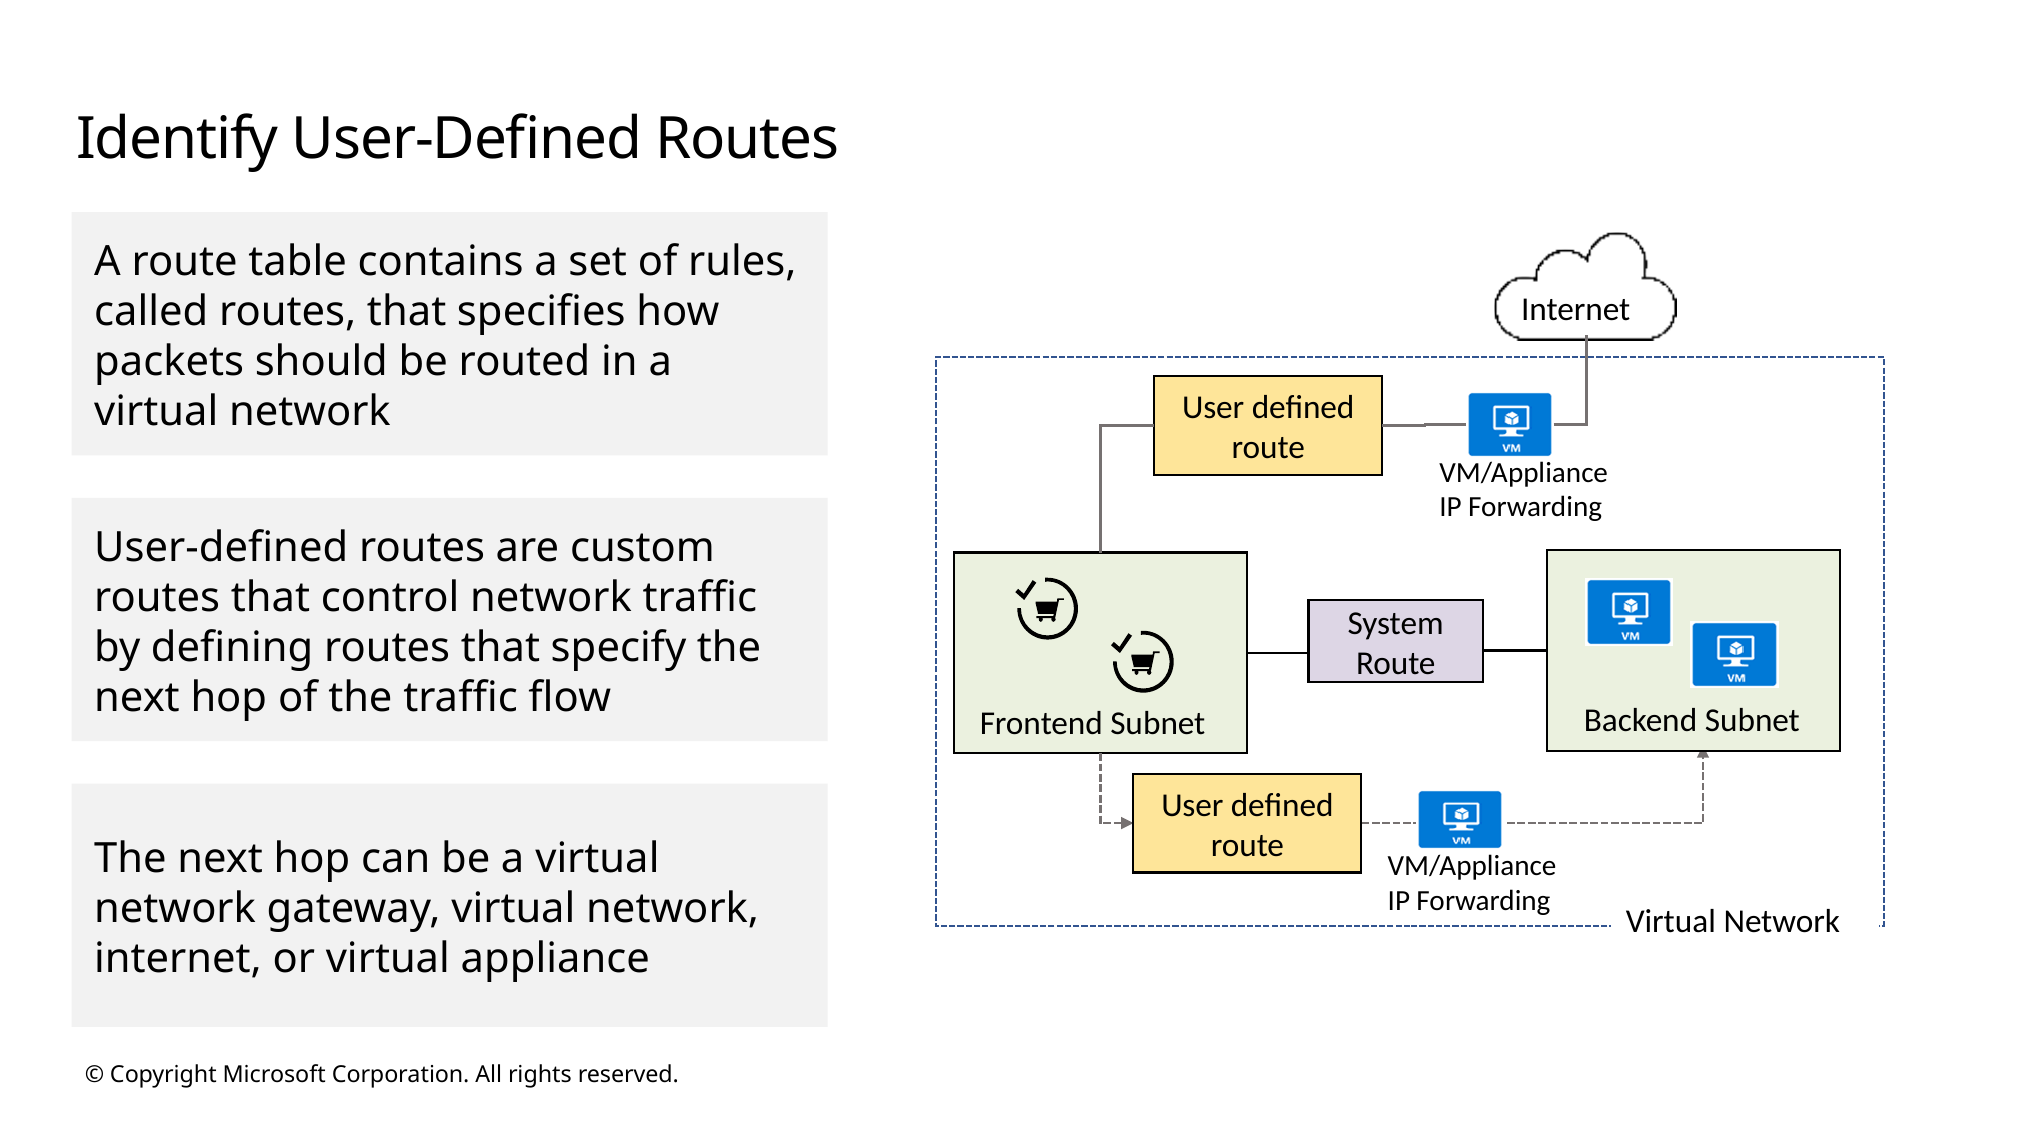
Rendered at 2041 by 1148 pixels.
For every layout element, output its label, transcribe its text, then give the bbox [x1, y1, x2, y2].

title Identify User-Defined Routes [76, 93, 1968, 230]
text_box User-defined routes are custom routes that control network traffic by defining routes that specify the next hop of the traffic flow [71, 497, 828, 742]
text_box The next hop can be a virtual network gateway, virtual network, internet, or virtual appliance [71, 783, 828, 1027]
text_box A route table contains a set of rules, called routes, that specifies how packets should be routed in a virtual network [71, 212, 828, 456]
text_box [935, 231, 1885, 952]
